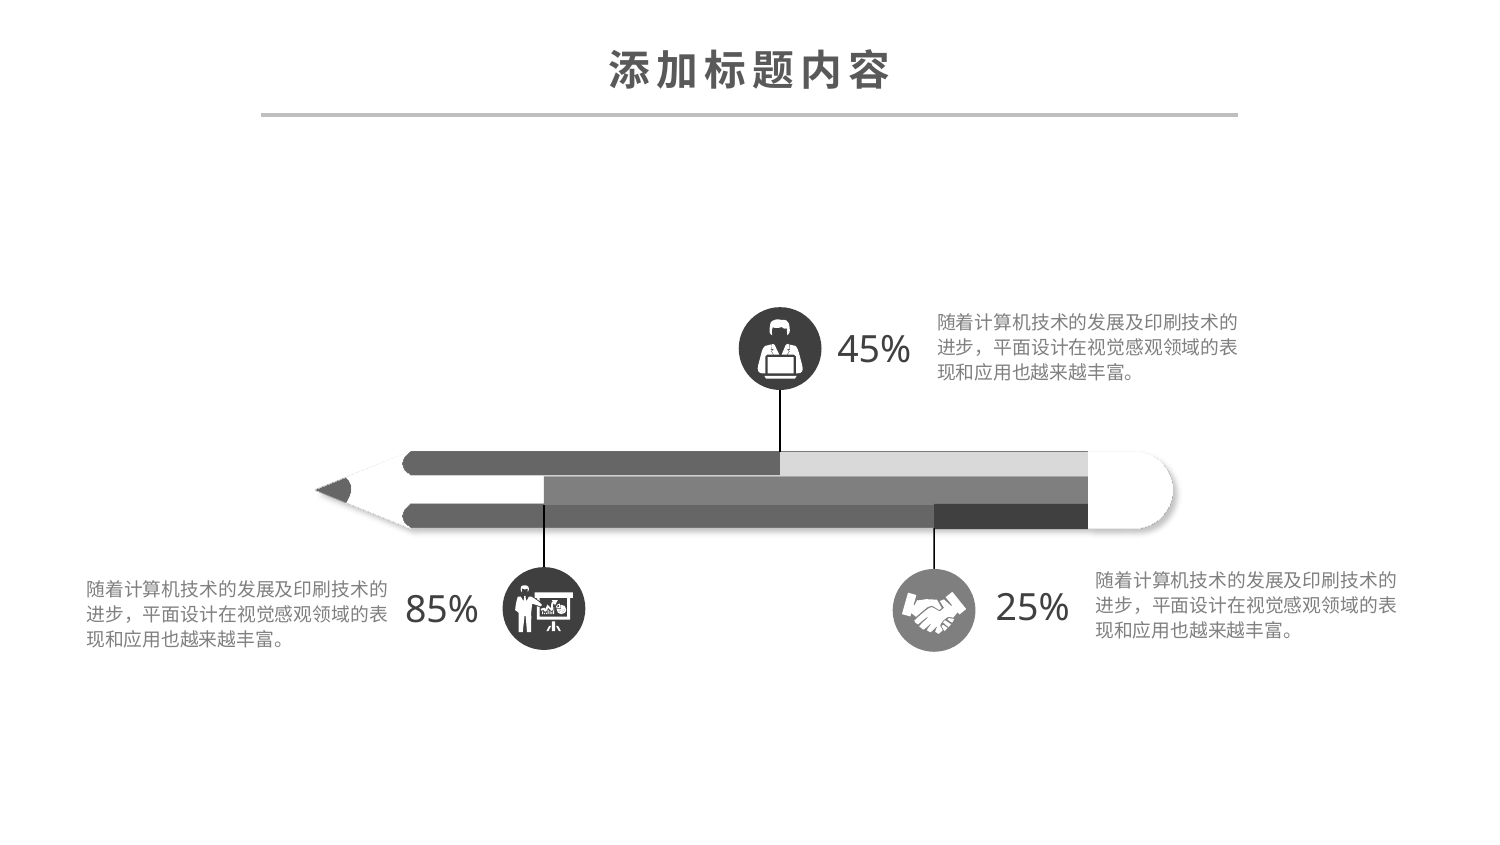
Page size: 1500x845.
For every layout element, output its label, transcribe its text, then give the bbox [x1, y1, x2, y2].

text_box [892, 568, 976, 653]
text_box 随着计算机技术的发展及印刷技术的进步，平面设计在视觉感观领域的表现和应用也越来越丰富。 [922, 300, 1253, 391]
picture [310, 447, 1187, 543]
text_box 随着计算机技术的发展及印刷技术的进步，平面设计在视觉感观领域的表现和应用也越来越丰富。 [1080, 558, 1412, 649]
text_box 85% [390, 577, 494, 638]
text_box 25% [980, 575, 1085, 636]
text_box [502, 566, 586, 651]
text_box 45% [827, 317, 927, 378]
text_box 随着计算机技术的发展及印刷技术的进步，平面设计在视觉感观领域的表现和应用也越来越丰富。 [71, 567, 403, 657]
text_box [738, 306, 822, 391]
